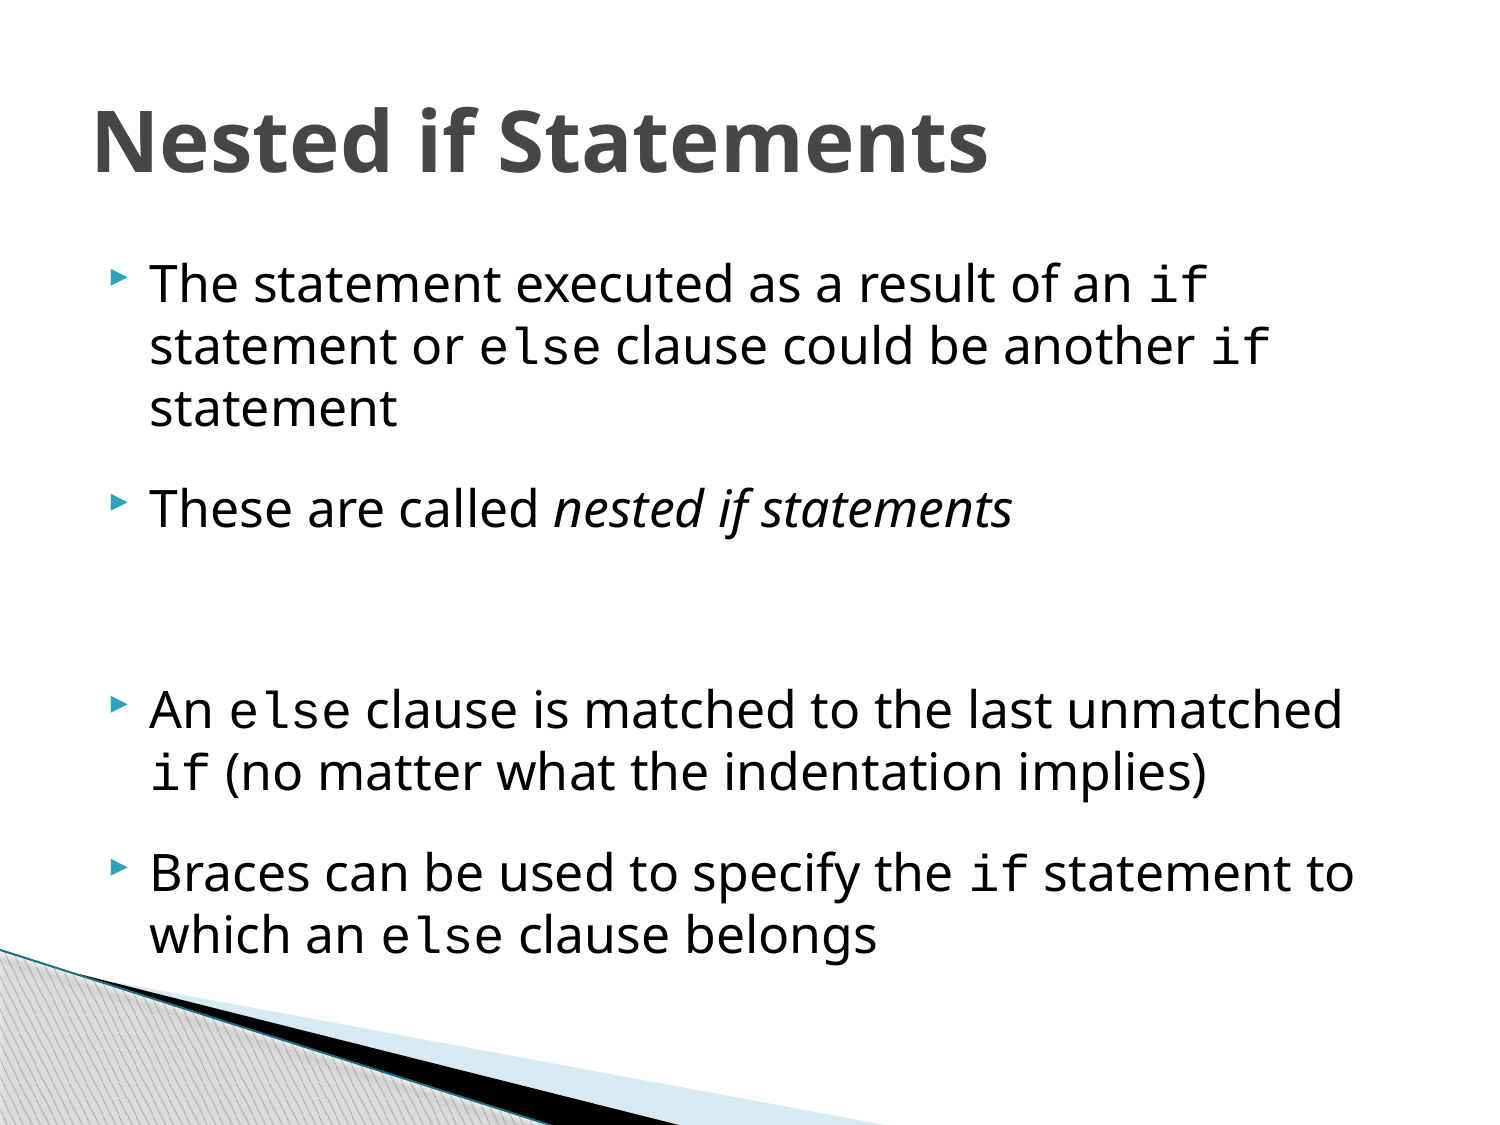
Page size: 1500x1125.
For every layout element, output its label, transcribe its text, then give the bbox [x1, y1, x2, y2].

title Nested if Statements [75, 45, 1425, 233]
list The statement executed as a result of an if statement or else clause could be another if statement These are called nested if statements An else clause is matched to the last unmatched if (no matter what the indentation implies) Braces can be used to specify the if statement to which an else clause belongs [75, 243, 1425, 986]
